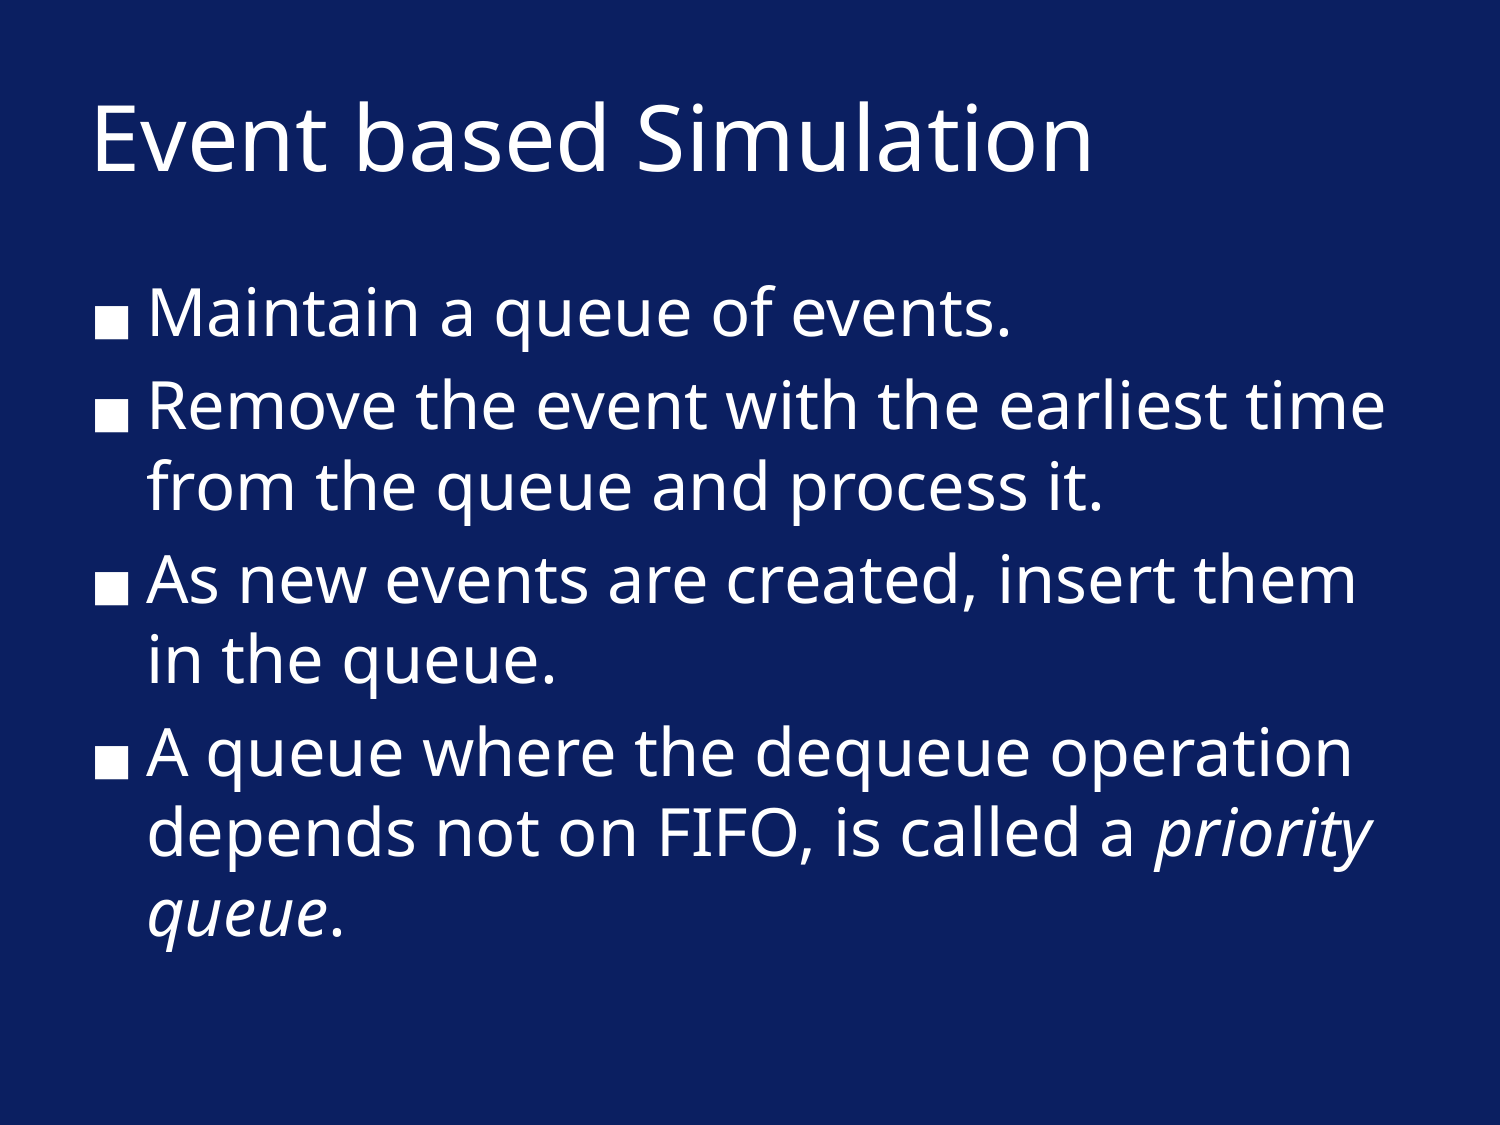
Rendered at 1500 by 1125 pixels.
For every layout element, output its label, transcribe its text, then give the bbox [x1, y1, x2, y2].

list Maintain a queue of events. Remove the event with the earliest time from the queue and process it. As new events are created, insert them in the queue. A queue where the dequeue operation depends not on FIFO, is called a priority queue. [74, 262, 1425, 1013]
title Event based Simulation [74, 59, 1425, 210]
